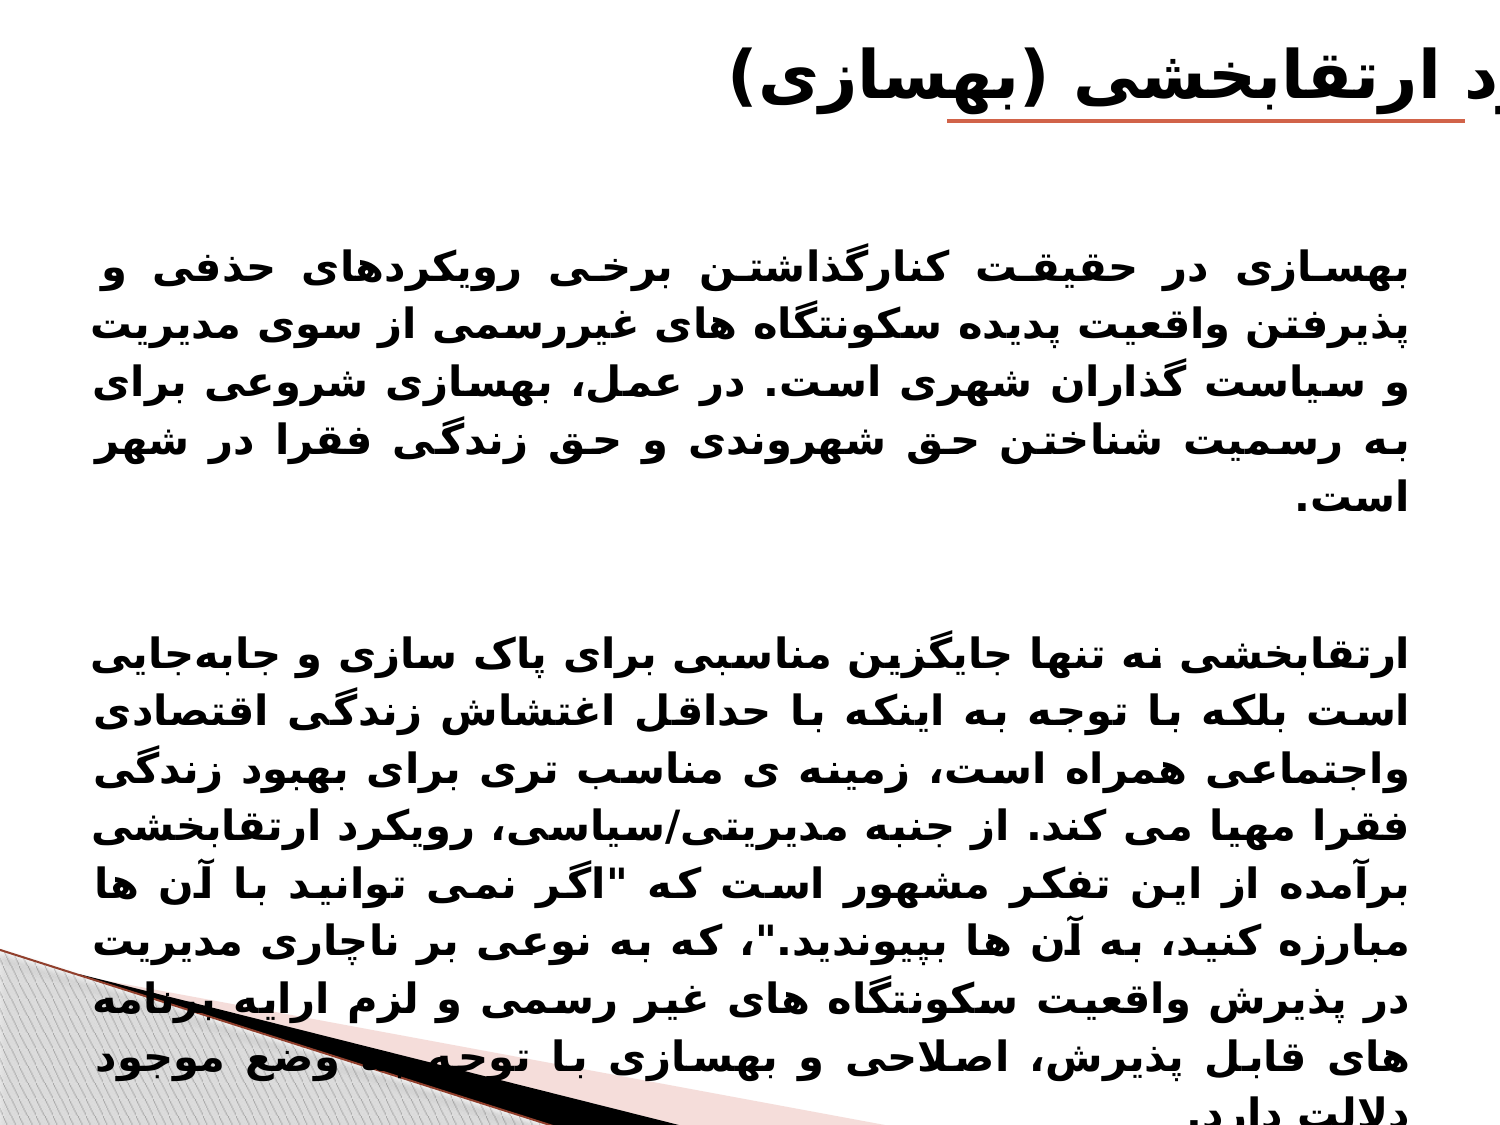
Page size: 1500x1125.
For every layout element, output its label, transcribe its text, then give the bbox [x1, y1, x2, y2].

text_box بهسازی در حقیقت کنارگذاشتن برخی رویکردهای حذفی و پذیرفتن واقعیت پدیده سکونتگاه های غیررسمی از سوی مدیریت و سیاست گذاران شهری است. در عمل، بهسازی شروعی برای به رسمیت شناختن حق شهروندی و حق زندگی فقرا در شهر است. ارتقابخشی نه تنها جایگزین مناسبی برای پاک سازی و جا‌به‌جایی است بلکه با توجه به اینکه با حداقل اغتشاش زندگی اقتصادی واجتماعی همراه است، زمینه ی مناسب تری برای بهبود زندگی فقرا مهیا می کند. از جنبه مدیریتی/سیاسی، رویکرد ارتقابخشی برآمده از این تفکر مشهور است که "اگر نمی توانید با آن ها مبارزه کنید، به آن ها بپیوندید."، که به نوعی بر ناچاری مدیریت در پذیرش واقعیت سکونتگاه های غیر رسمی و لزم ارایه برنامه های قابل پذیرش، اصلاحی و بهسازی با توجه به وضع موجود دلالت دارد. [74, 224, 1425, 1125]
text_box رویکرد ارتقابخشی (بهسازی) [712, 24, 1500, 120]
